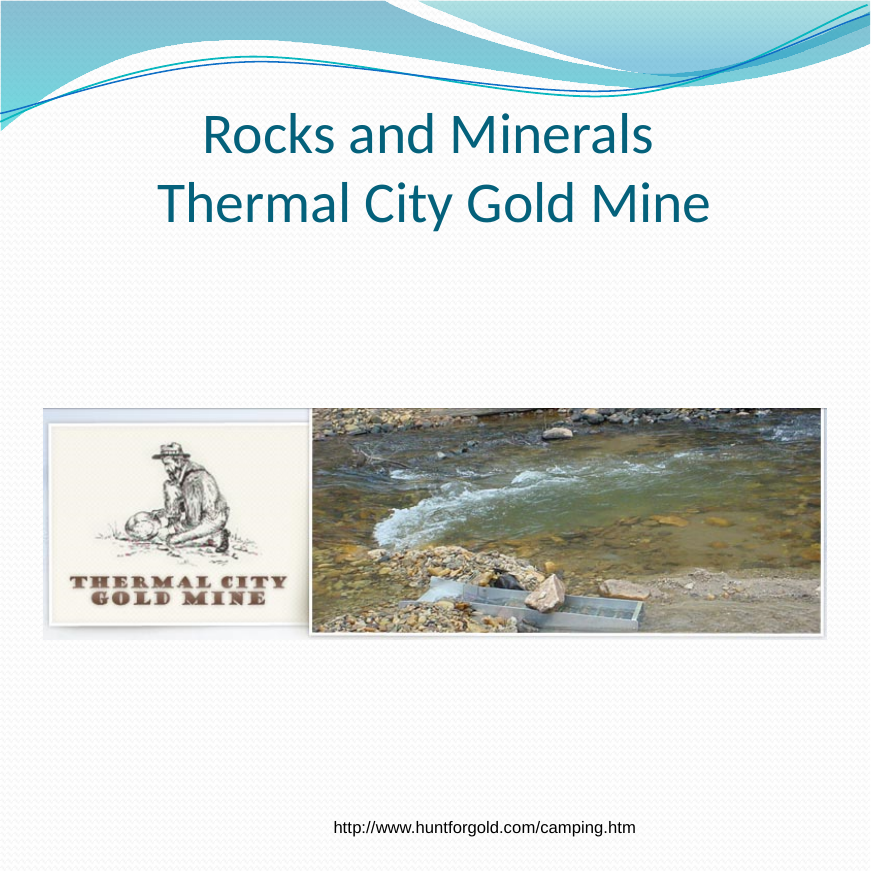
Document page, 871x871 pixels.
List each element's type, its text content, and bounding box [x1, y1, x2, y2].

text_box http://www.huntforgold.com/camping.htm [247, 809, 723, 845]
title Rocks and Minerals Thermal City Gold Mine [43, 89, 827, 235]
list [43, 407, 827, 641]
